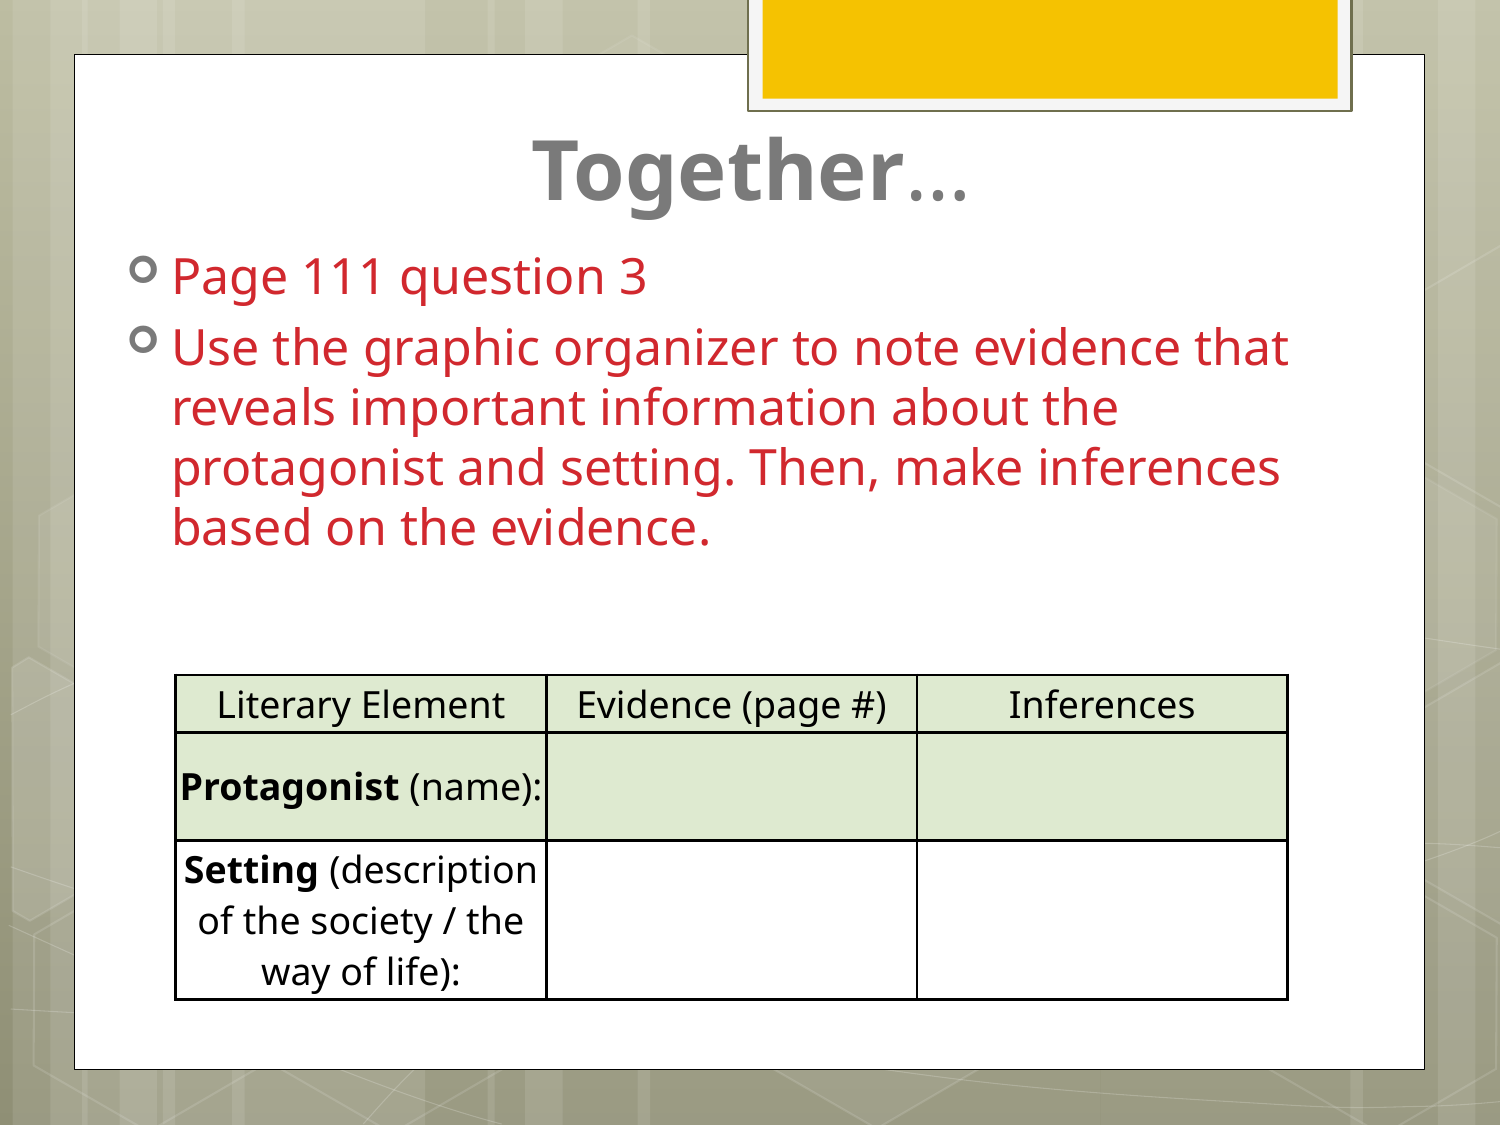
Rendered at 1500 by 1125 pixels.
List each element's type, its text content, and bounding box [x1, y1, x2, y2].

table_header Literary Element [177, 676, 545, 731]
table_header Inferences [918, 676, 1286, 731]
list Page 111 question 3 Use the graphic organizer to note evidence that reveals important information about the protagonist and setting. Then, make inferences based on the evidence. [99, 237, 1388, 800]
table_cell Setting (description of the society / the way of life): [177, 842, 545, 998]
title Together… [174, 37, 1328, 225]
table_header Evidence (page #) [548, 676, 916, 731]
table_cell [548, 734, 916, 839]
table_cell [918, 842, 1286, 998]
table_cell [918, 734, 1286, 839]
table_cell Protagonist (name): [177, 734, 545, 839]
table_cell [548, 842, 916, 998]
